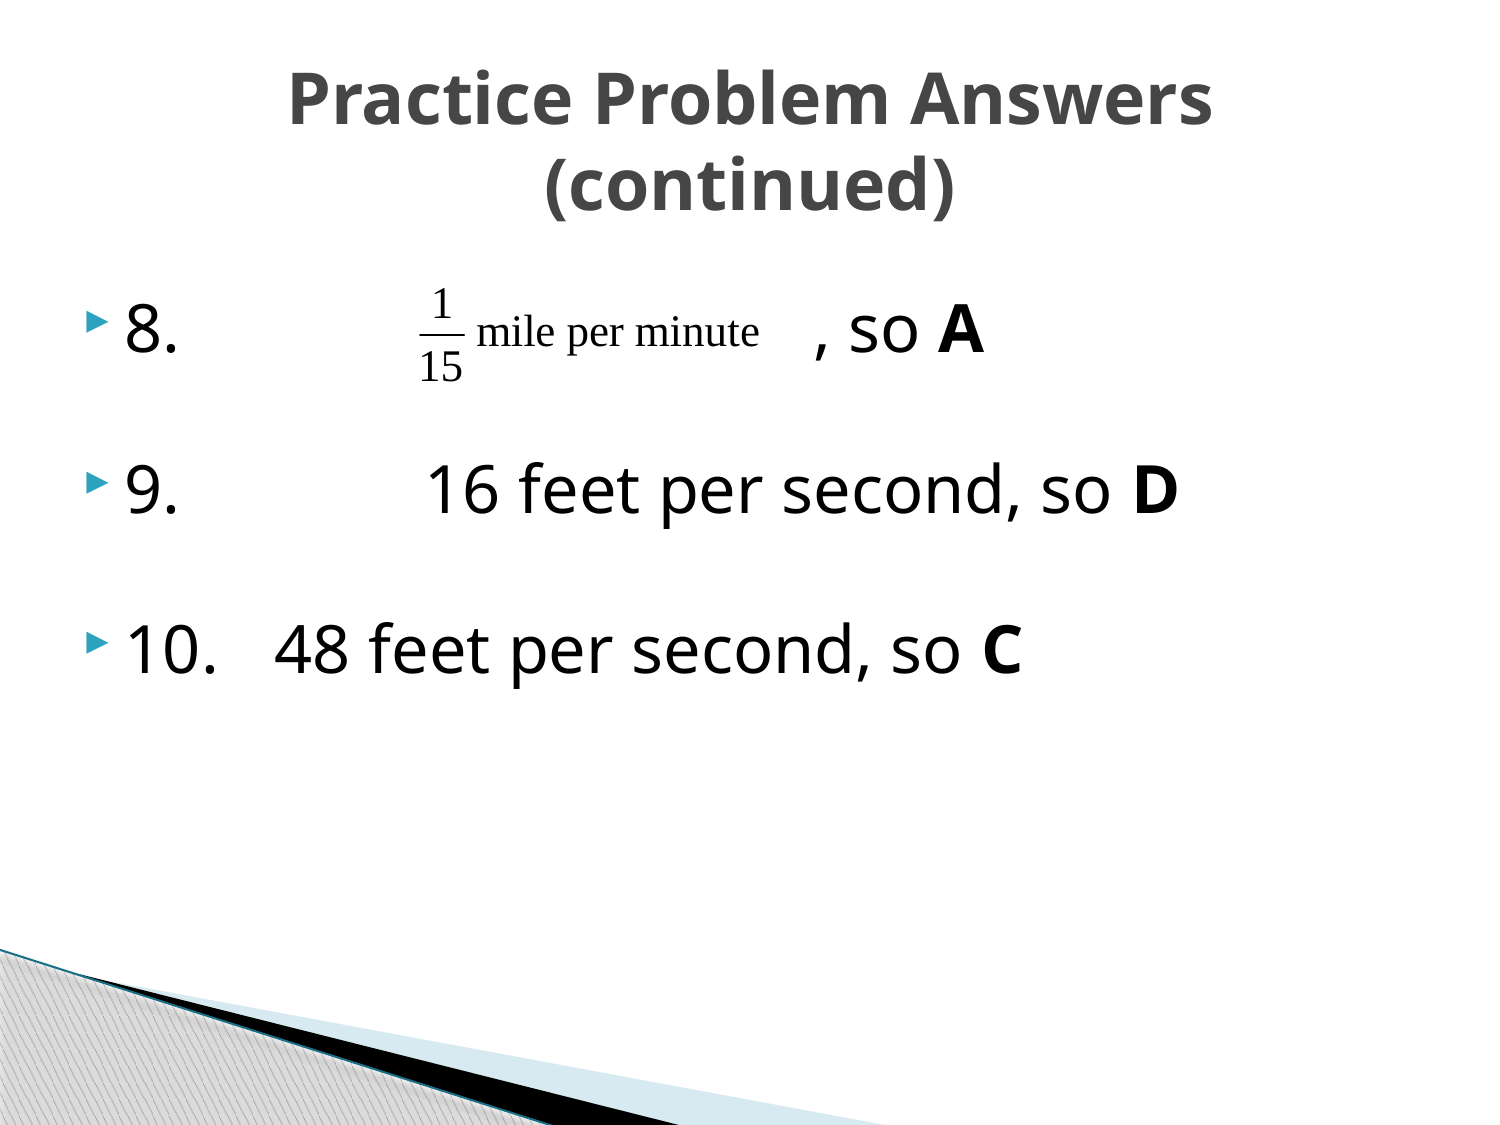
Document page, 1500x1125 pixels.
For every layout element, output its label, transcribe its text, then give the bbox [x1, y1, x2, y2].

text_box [412, 274, 767, 392]
title Practice Problem Answers (continued) [75, 45, 1425, 233]
list 8. , so A 9. 16 feet per second, so D 10. 48 feet per second, so C [50, 287, 1438, 944]
